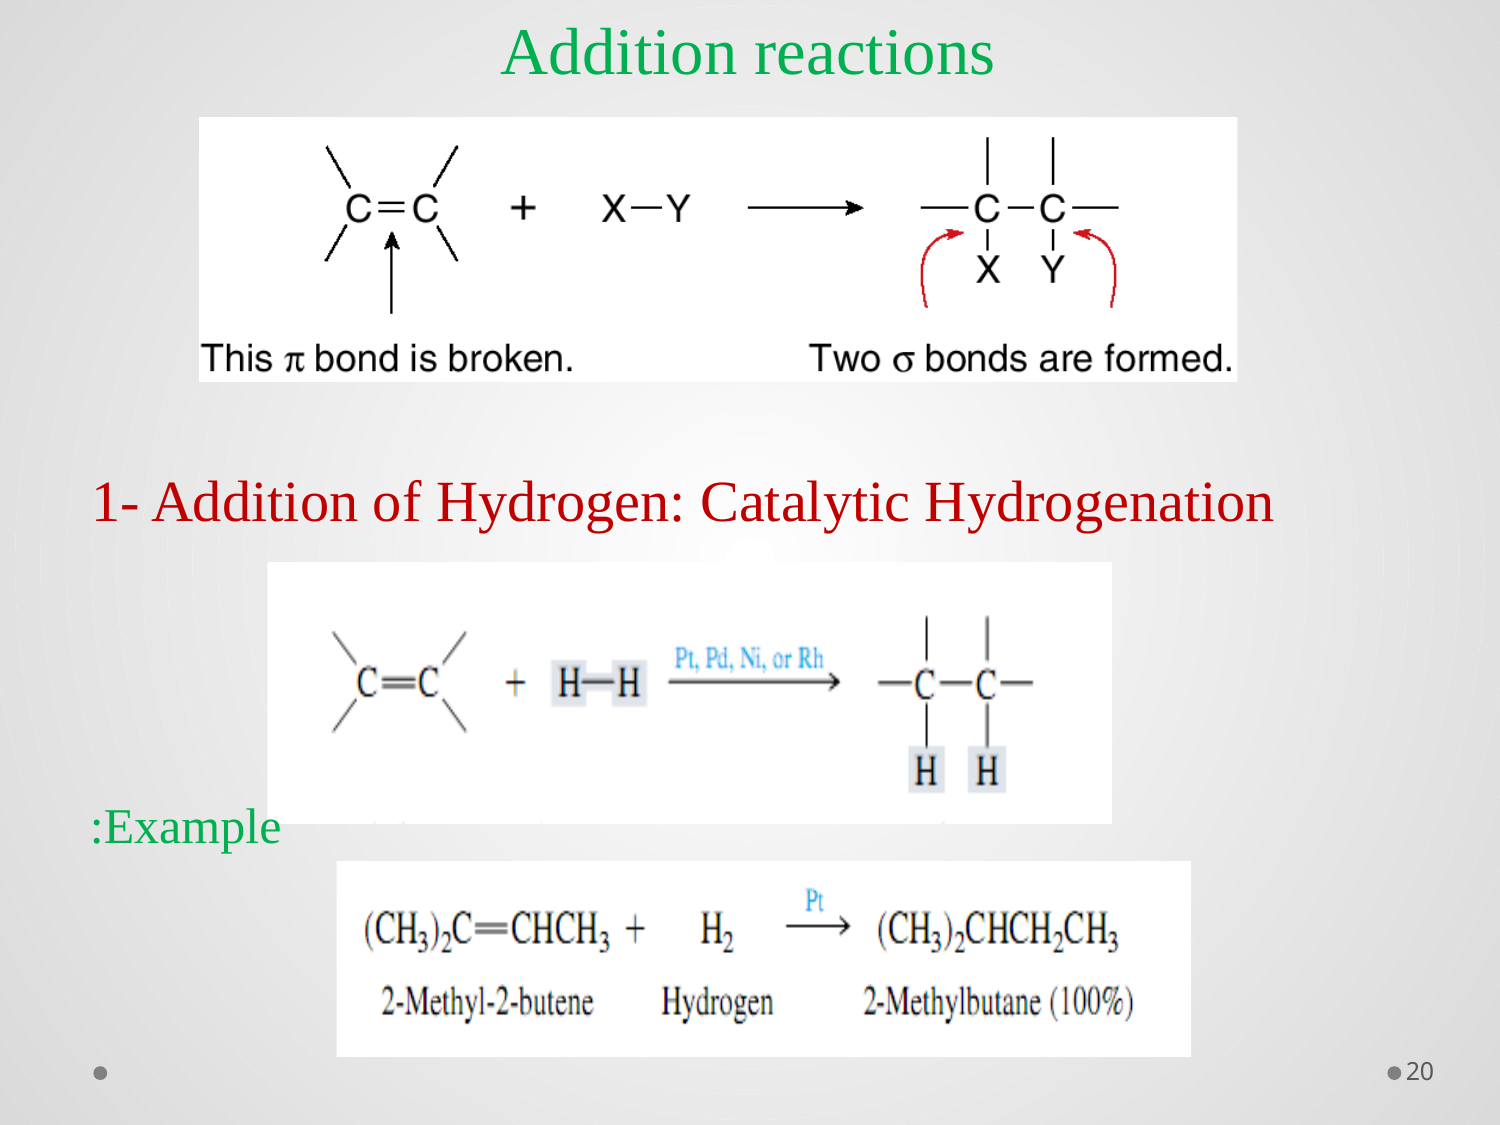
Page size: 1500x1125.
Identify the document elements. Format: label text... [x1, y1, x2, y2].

picture [198, 116, 1238, 382]
picture [267, 562, 1112, 825]
text_box 1- Addition of Hydrogen: Catalytic Hydrogenation [76, 456, 1303, 541]
picture [336, 861, 1192, 1057]
text_box Addition reactions [473, 0, 1012, 96]
text_box Example: [74, 785, 297, 861]
slide_number 20 [1401, 1042, 1494, 1103]
